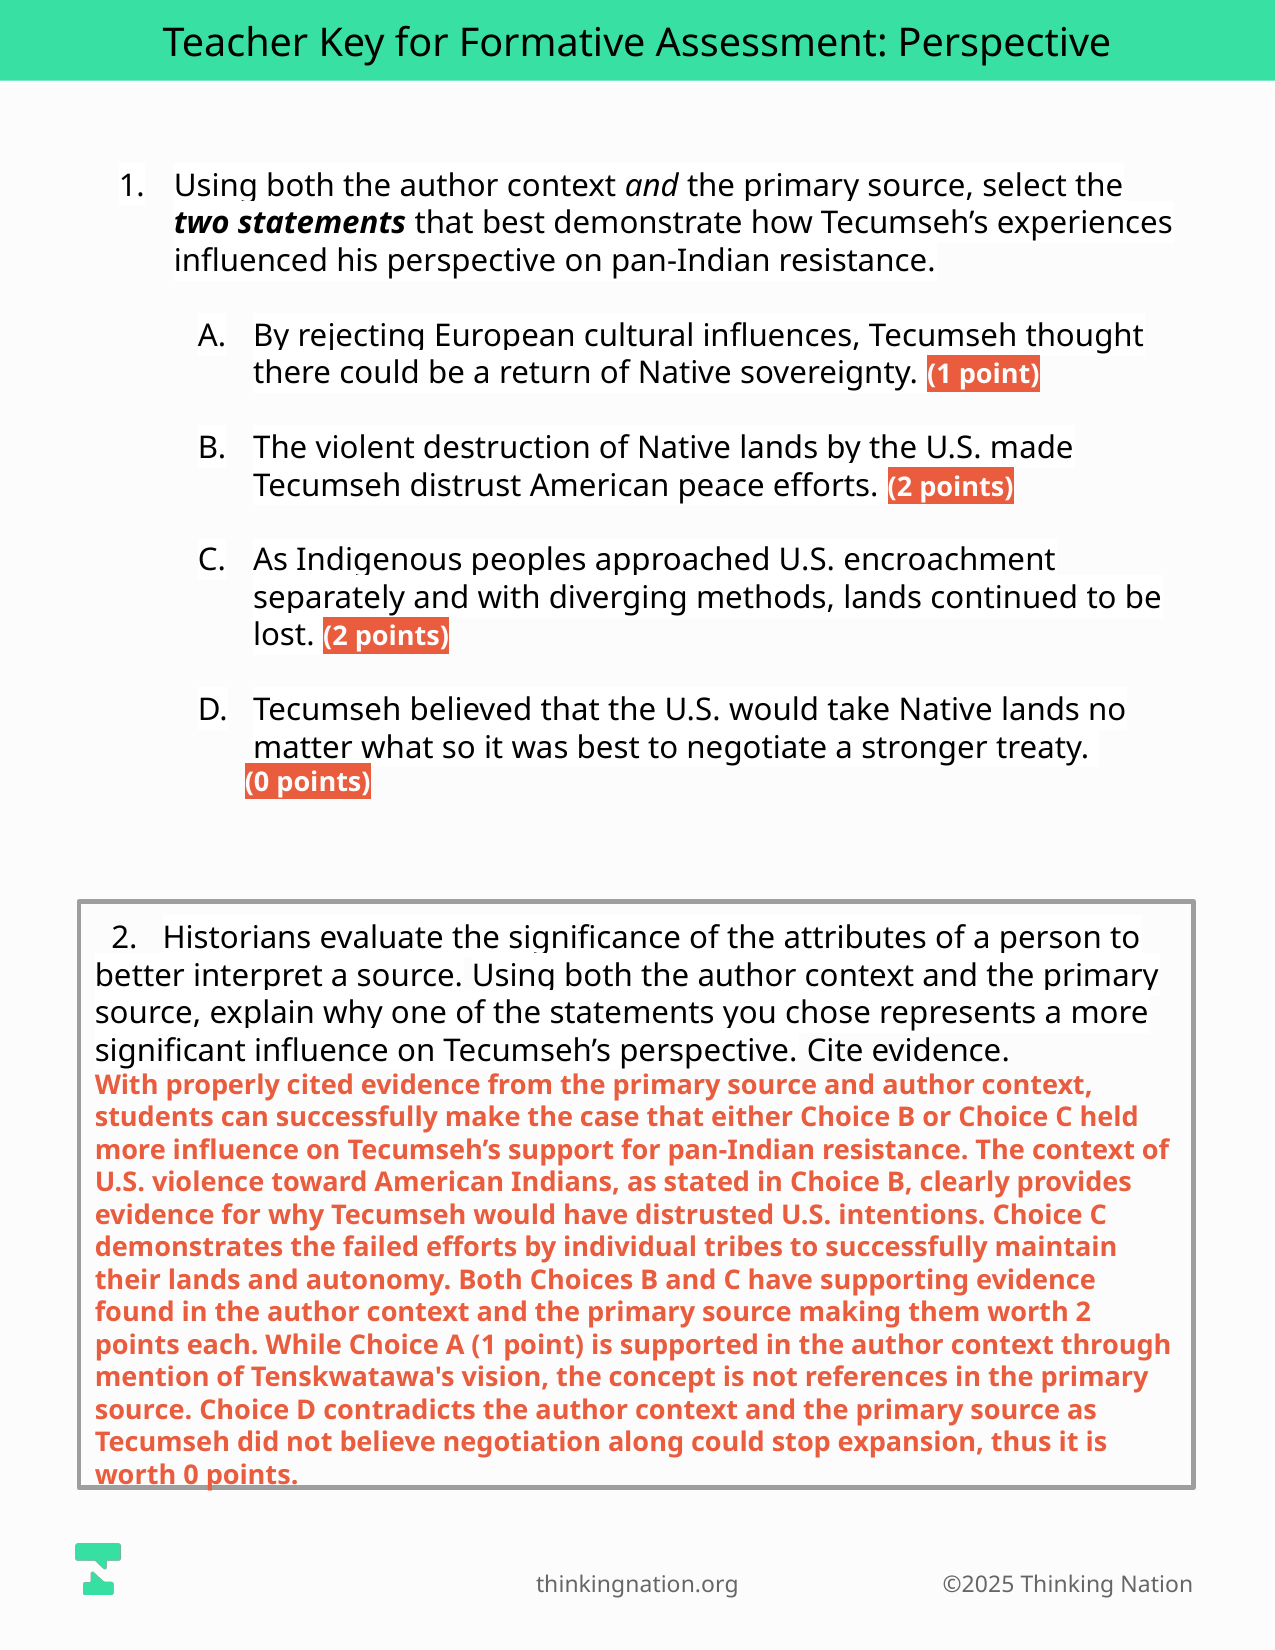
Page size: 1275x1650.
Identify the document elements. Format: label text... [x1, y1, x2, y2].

text_box ©2025 Thinking Nation [907, 1553, 1210, 1605]
text_box Teacher Key for Formative Assessment: Perspective [0, 0, 1275, 81]
text_box thinkingnation.org [486, 1553, 789, 1605]
picture [62, 1533, 134, 1605]
text_box Using both the author context and the primary source, select the two statements that best demonstrate how Tecumseh’s experiences influenced his perspective on pan-Indian resistance. By rejecting European cultural influences, Tecumseh thought there could be a return of Native sovereignty. (1 point) The violent destruction of Native lands by the U.S. made Tecumseh distrust American peace efforts. (2 points) As Indigenous peoples approached U.S. encroachment separately and with diverging methods, lands continued to be lost. (2 points) Tecumseh believed that the U.S. would take Native lands no matter what so it was best to negotiate a stronger treaty. (0 points) [78, 149, 1194, 764]
text_box 2. Historians evaluate the significance of the attributes of a person to better interpret a source. Using both the author context and the primary source, explain why one of the statements you chose represents a more significant influence on Tecumseh’s perspective. Cite evidence. With properly cited evidence from the primary source and author context, students can successfully make the case that either Choice B or Choice C held more influence on Tecumseh’s support for pan-Indian resistance. The context of U.S. violence toward American Indians, as stated in Choice B, clearly provides evidence for why Tecumseh would have distrusted U.S. intentions. Choice C demonstrates the failed efforts by individual tribes to successfully maintain their lands and autonomy. Both Choices B and C have supporting evidence found in the author context and the primary source making them worth 2 points each. While Choice A (1 point) is supported in the author context through mention of Tenskwatawa's vision, the concept is not references in the primary source. Choice D contradicts the author context and the primary source as Tecumseh did not believe negotiation along could stop expansion, thus it is worth 0 points. [78, 901, 1194, 1488]
